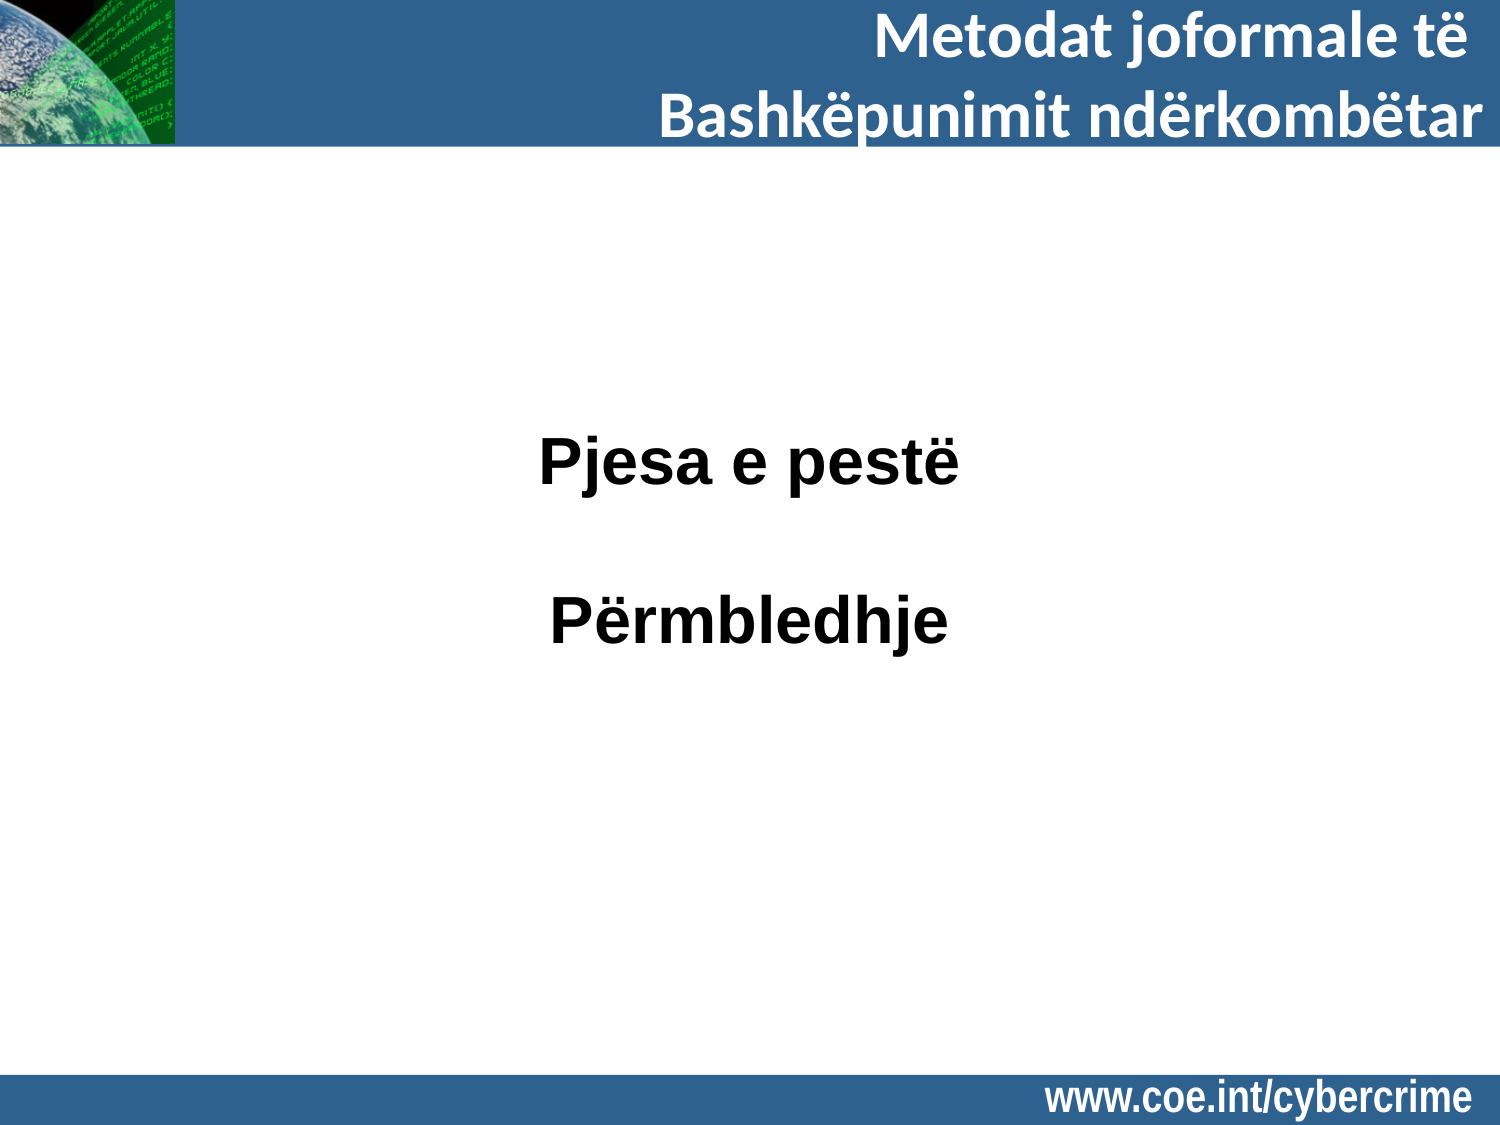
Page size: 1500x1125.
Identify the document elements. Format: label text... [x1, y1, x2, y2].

picture [0, 0, 175, 144]
text_box www.coe.int/cybercrime [1030, 1059, 1500, 1125]
text_box Pjesa e pestë Përmbledhje [50, 425, 1450, 729]
text_box [0, 1073, 1030, 1125]
text_box Metodat joformale të Bashkëpunimit ndërkombëtar [177, 0, 1500, 149]
